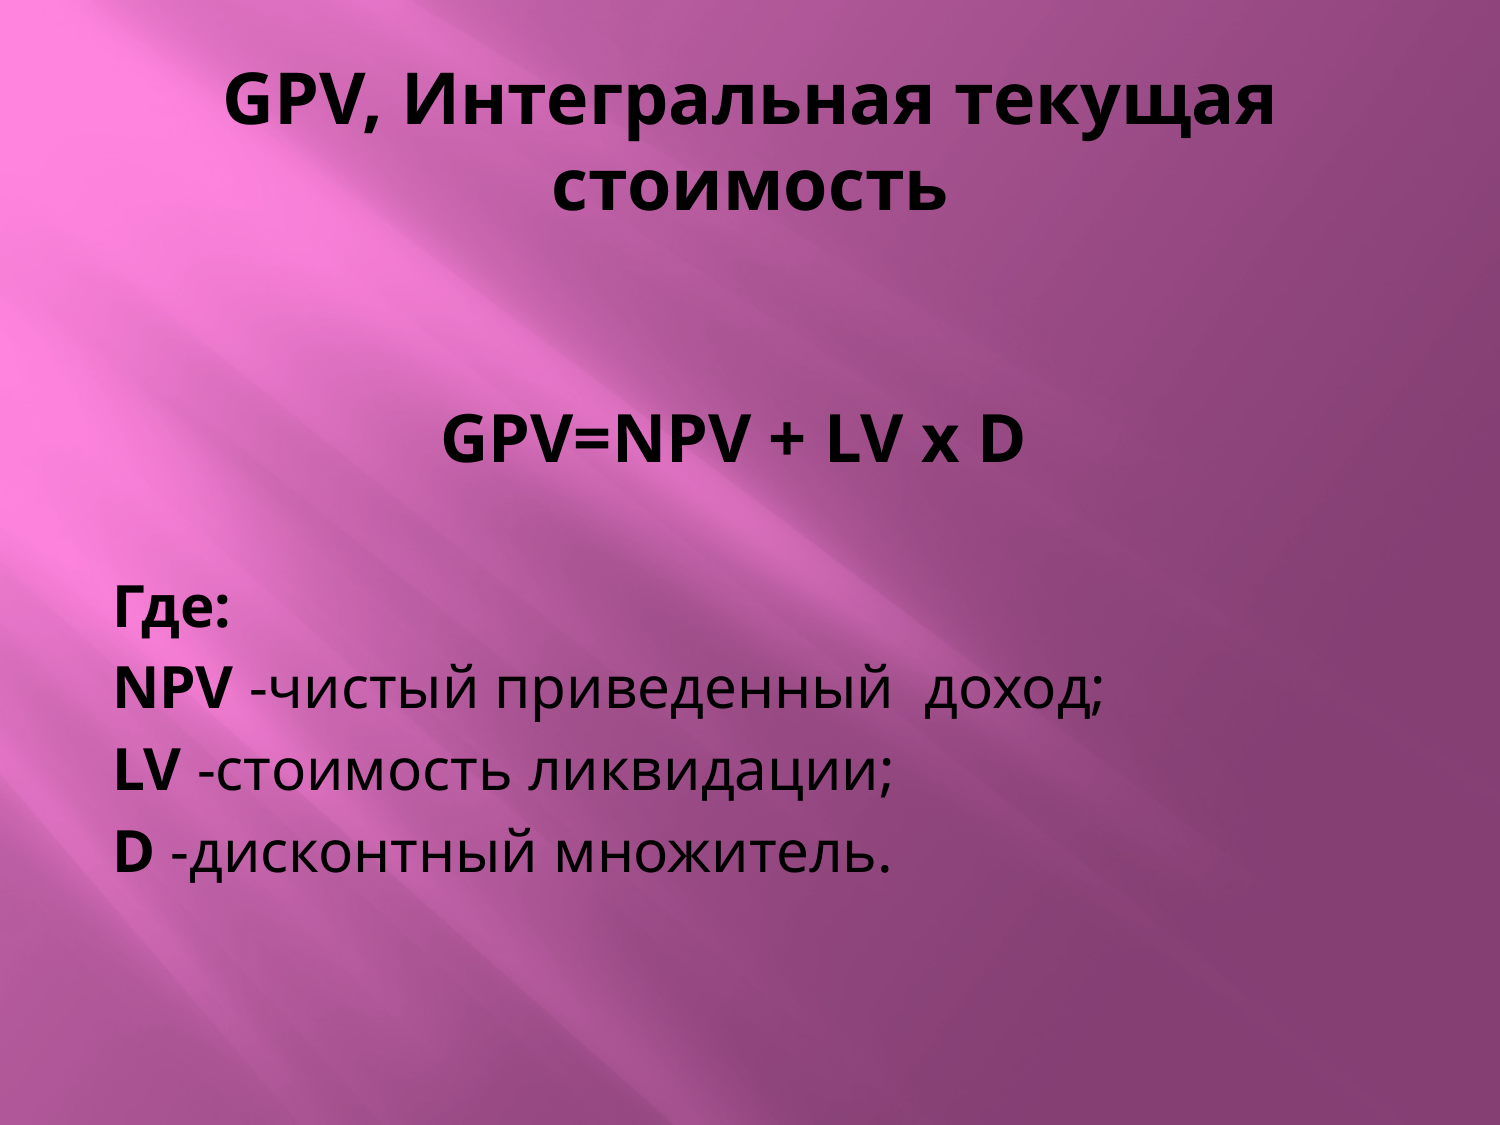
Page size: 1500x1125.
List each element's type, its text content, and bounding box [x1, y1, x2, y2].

list GPV=NPV + LV х D Где: NPV -чистый приведенный доход; LV -стоимость ликвидации; D -дисконтный множитель. [74, 304, 1426, 985]
title GPV, Интегральная текущая стоимость [75, 45, 1425, 233]
